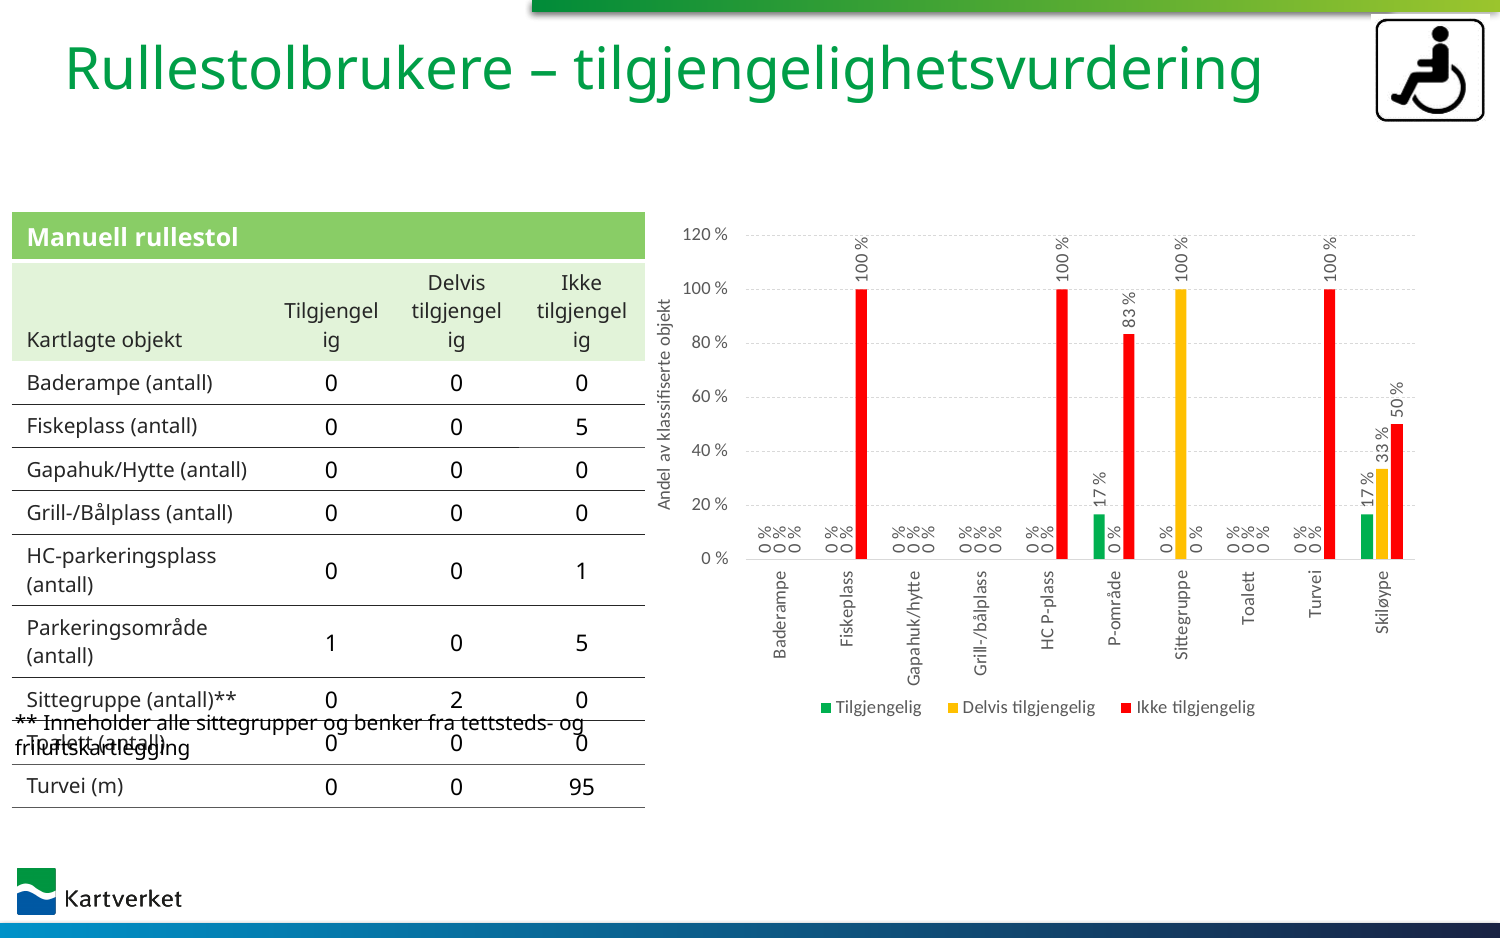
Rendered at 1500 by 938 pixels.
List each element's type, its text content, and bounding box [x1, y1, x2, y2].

table_cell 0 [269, 491, 394, 534]
table_cell 0 [394, 448, 519, 490]
table_cell 0 [394, 535, 519, 605]
table_cell 1 [269, 606, 394, 677]
table_cell 0 [269, 448, 394, 490]
table_cell 0 [394, 361, 519, 404]
table_cell Tilgjengelig [269, 263, 394, 361]
table_cell 0 [394, 606, 519, 677]
table_cell 5 [519, 606, 638, 677]
table_cell 0 [269, 361, 394, 404]
table_cell Baderampe (antall) [12, 361, 269, 404]
table_cell Parkeringsområde (antall) [12, 606, 269, 677]
text_box ** Inneholder alle sittegrupper og benker fra tettsteds- og friluftskartlegging [0, 702, 745, 768]
table_cell Grill-/Bålplass (antall) [12, 491, 269, 534]
picture [1371, 13, 1491, 127]
table_cell 0 [269, 678, 394, 702]
table_cell 2 [394, 678, 519, 702]
table_cell 5 [519, 405, 638, 447]
table_cell 0 [519, 491, 638, 534]
table_cell 0 [519, 678, 638, 702]
table_cell Ikke tilgjengelig [519, 263, 638, 361]
table_cell 0 [269, 535, 394, 605]
table_cell 0 [269, 405, 394, 447]
table_cell 95 [519, 768, 645, 807]
table_cell 0 [394, 768, 519, 807]
table_cell 0 [394, 405, 519, 447]
table_cell Delvis tilgjengelig [394, 263, 519, 361]
text_box Rullestolbrukere – tilgjengelighetsvurdering [49, 12, 1372, 109]
table_cell Fiskeplass (antall) [12, 405, 269, 447]
table_cell 0 [519, 361, 638, 404]
picture [643, 218, 1426, 728]
table_cell Turvei (m) [12, 768, 269, 807]
table_cell 0 [394, 491, 519, 534]
table_cell 1 [519, 535, 638, 605]
table_cell Sittegruppe (antall)** [12, 678, 269, 702]
table_header Manuell rullestol [12, 212, 645, 259]
table_cell 0 [519, 448, 638, 490]
table_cell HC-parkeringsplass (antall) [12, 535, 269, 605]
table_cell 0 [269, 768, 394, 807]
table_cell Kartlagte objekt [12, 263, 269, 361]
table_cell Gapahuk/Hytte (antall) [12, 448, 269, 490]
